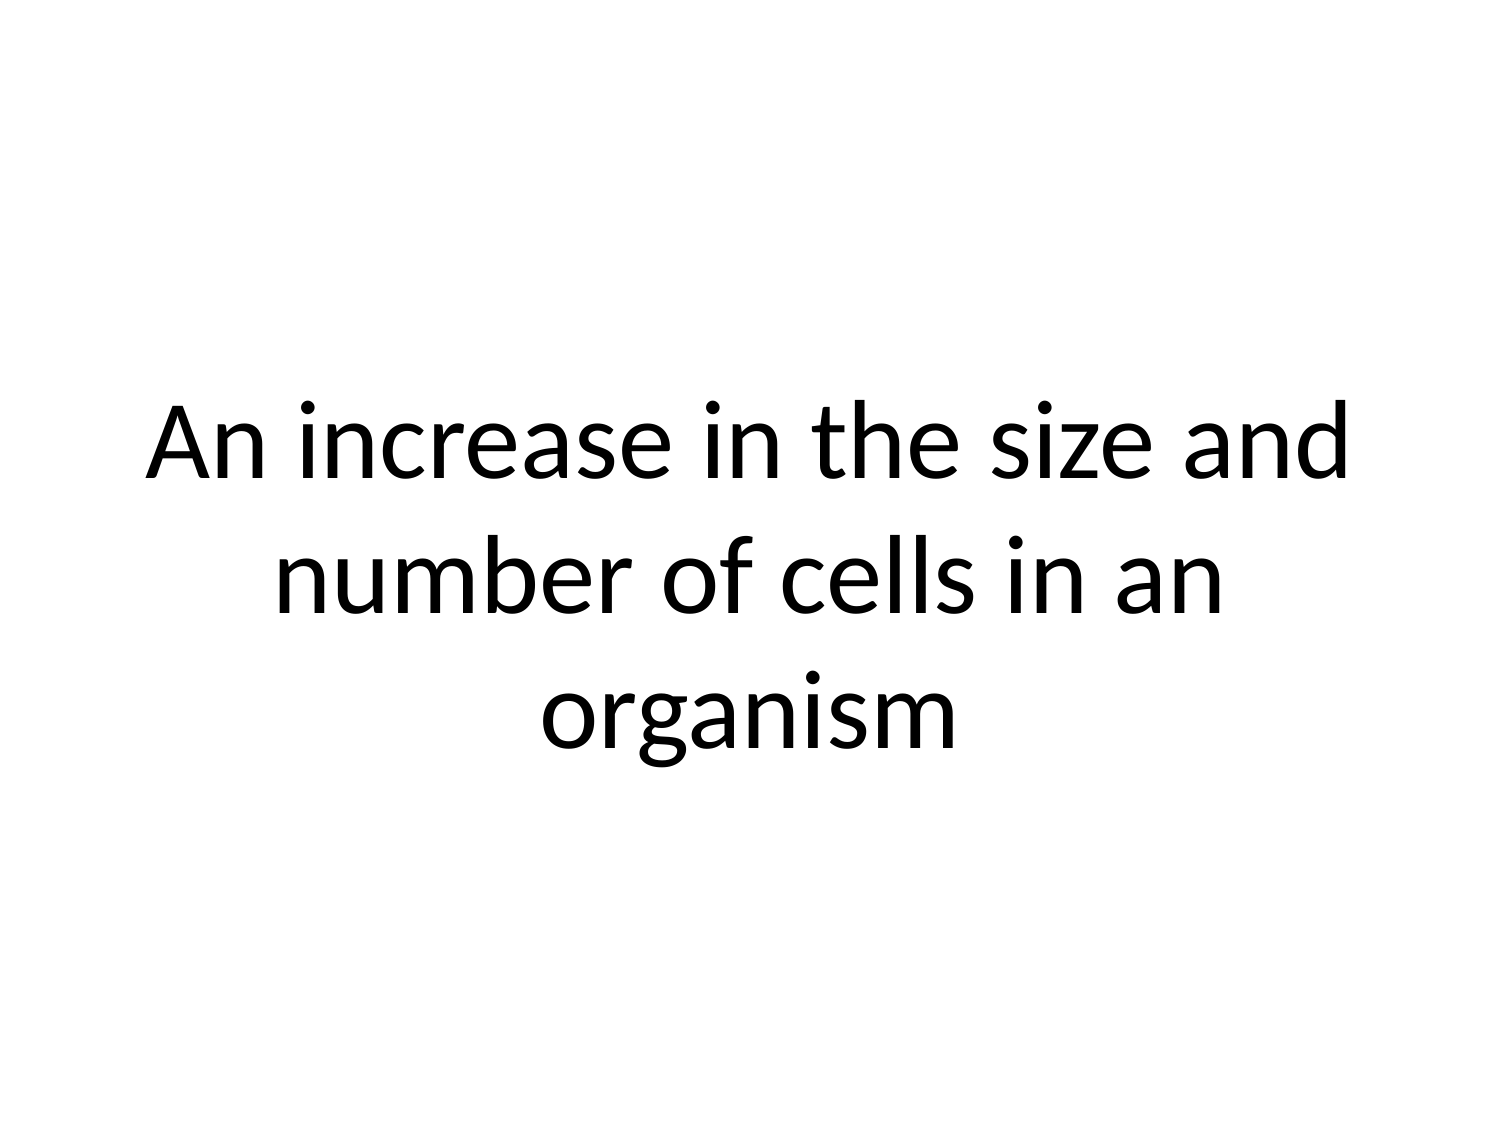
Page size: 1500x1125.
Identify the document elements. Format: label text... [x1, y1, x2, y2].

title An increase in the size and number of cells in an organism [112, 50, 1388, 1088]
